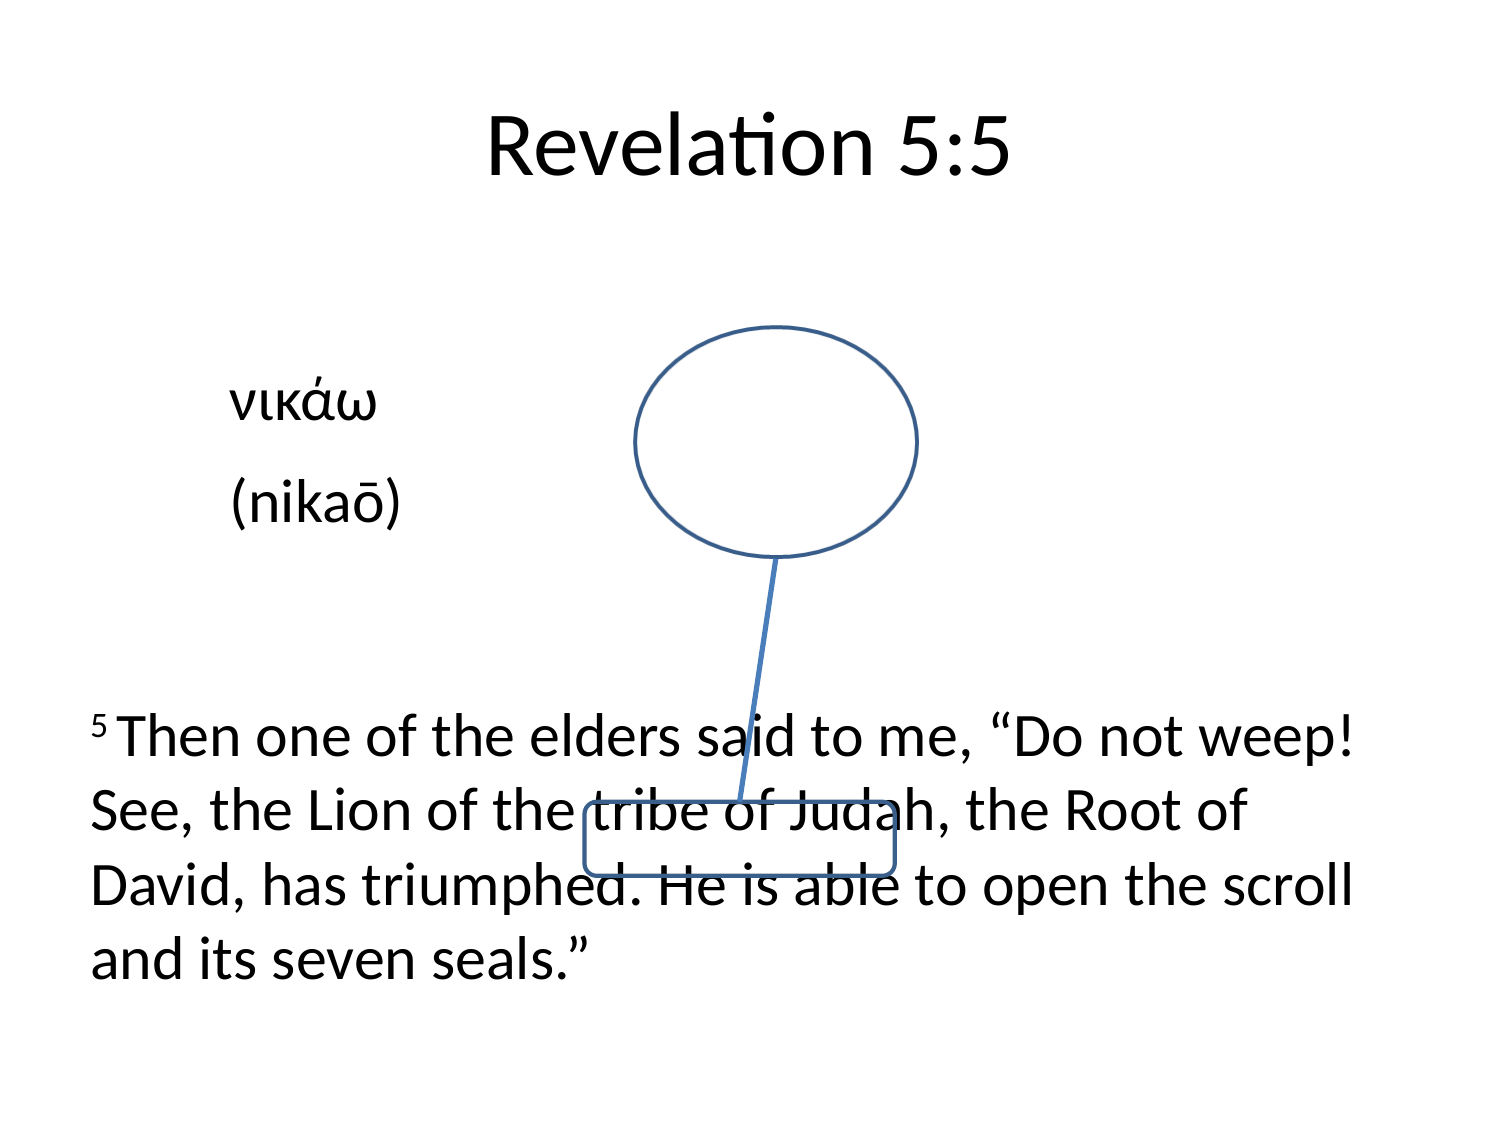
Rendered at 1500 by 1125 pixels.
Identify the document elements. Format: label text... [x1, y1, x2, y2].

list νικάω (nikaō) 5 Then one of the elders said to me, “Do not weep! See, the Lion of the tribe of Judah, the Root of David, has triumphed. He is able to open the scroll and its seven seals.” [75, 262, 1425, 1005]
picture [633, 325, 919, 559]
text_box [739, 558, 777, 802]
title Revelation 5:5 [75, 45, 1425, 233]
text_box [582, 799, 897, 878]
